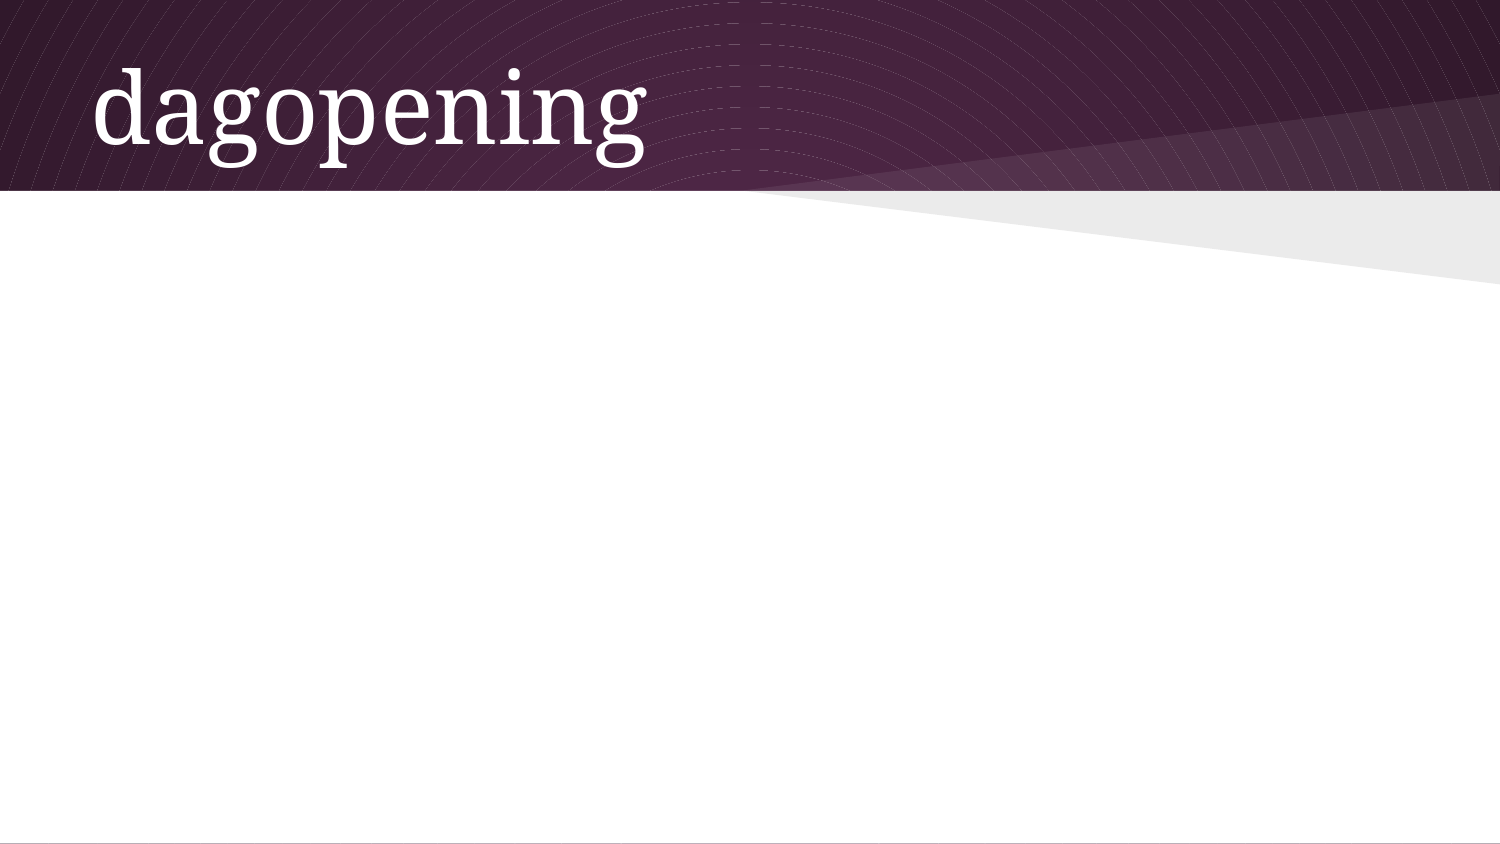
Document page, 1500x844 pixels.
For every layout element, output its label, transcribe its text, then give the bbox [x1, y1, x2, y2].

title dagopening [75, 33, 1425, 175]
